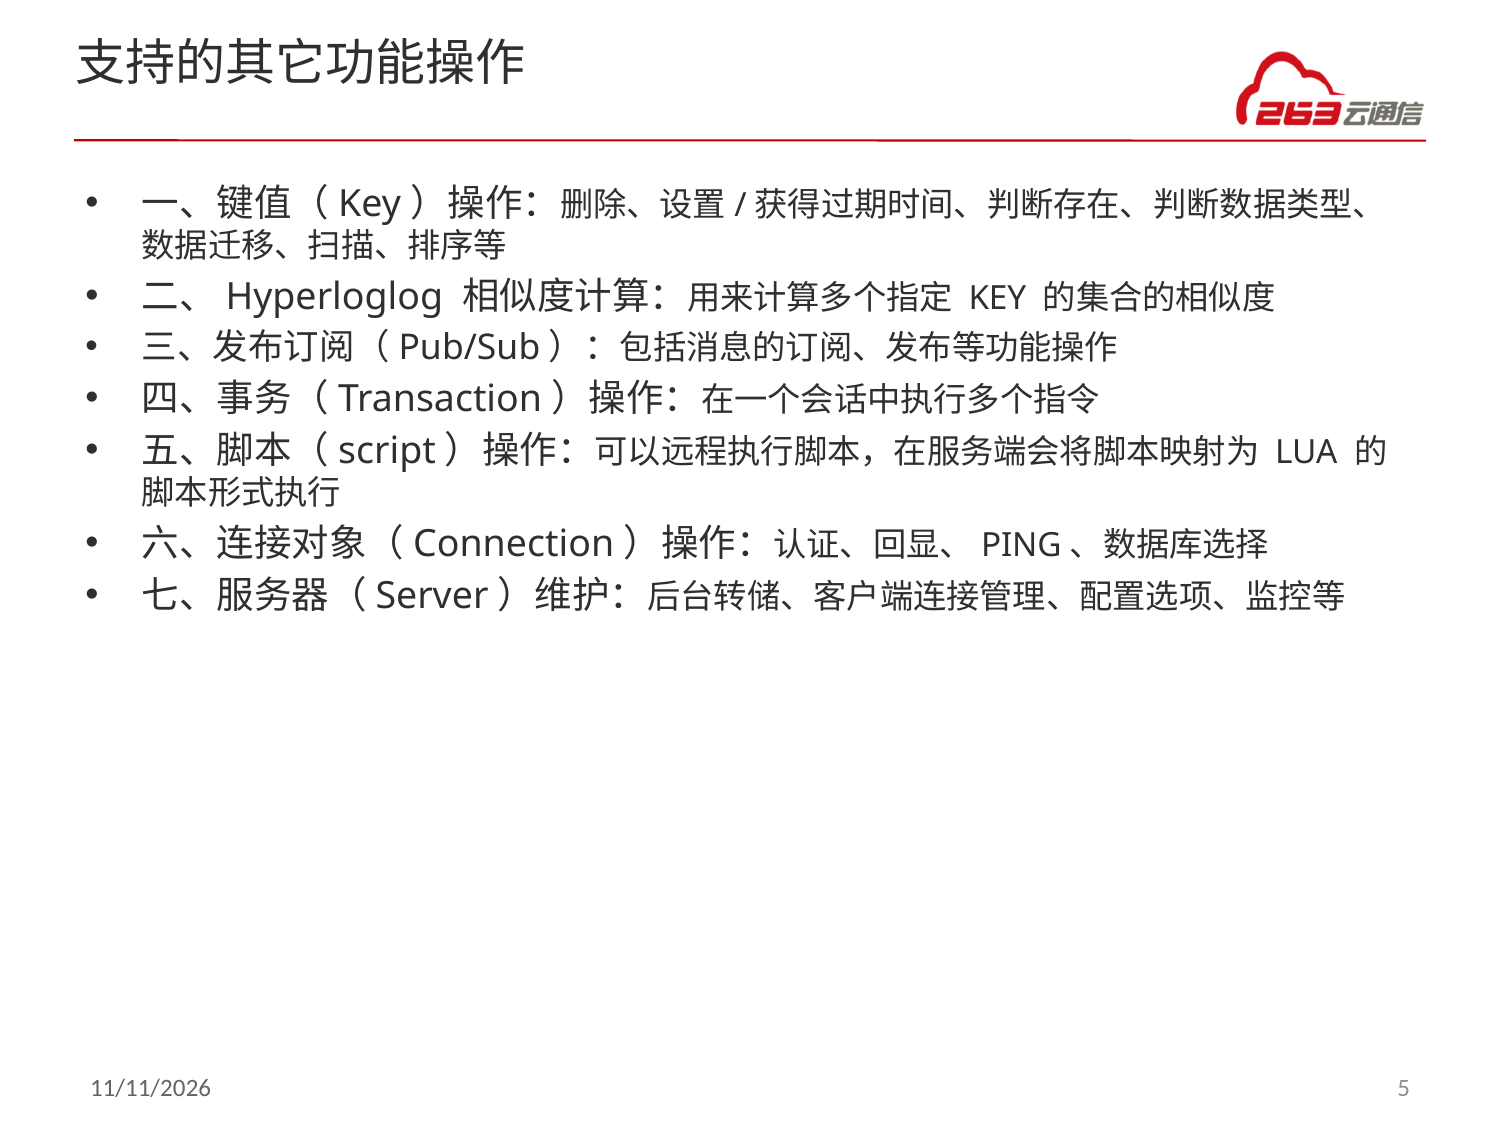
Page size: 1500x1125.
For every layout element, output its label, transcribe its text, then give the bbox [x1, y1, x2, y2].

title 支持的其它功能操作 [75, 30, 1235, 136]
picture [1230, 37, 1430, 141]
list 一、键值（Key）操作：删除、设置/获得过期时间、判断存在、判断数据类型、数据迁移、扫描、排序等 二、Hyperloglog 相似度计算：用来计算多个指定 KEY 的集合的相似度 三、发布订阅（Pub/Sub）：包括消息的订阅、发布等功能操作 四、事务（Transaction）操作：在一个会话中执行多个指令 五、脚本（script）操作：可以远程执行脚本，在服务端会将脚本映射为 LUA 的脚本形式执行 六、连接对象（Connection）操作：认证、回显、PING、数据库选择 七、服务器（Server）维护：后台转储、客户端连接管理、配置选项、监控等 [70, 171, 1421, 1016]
